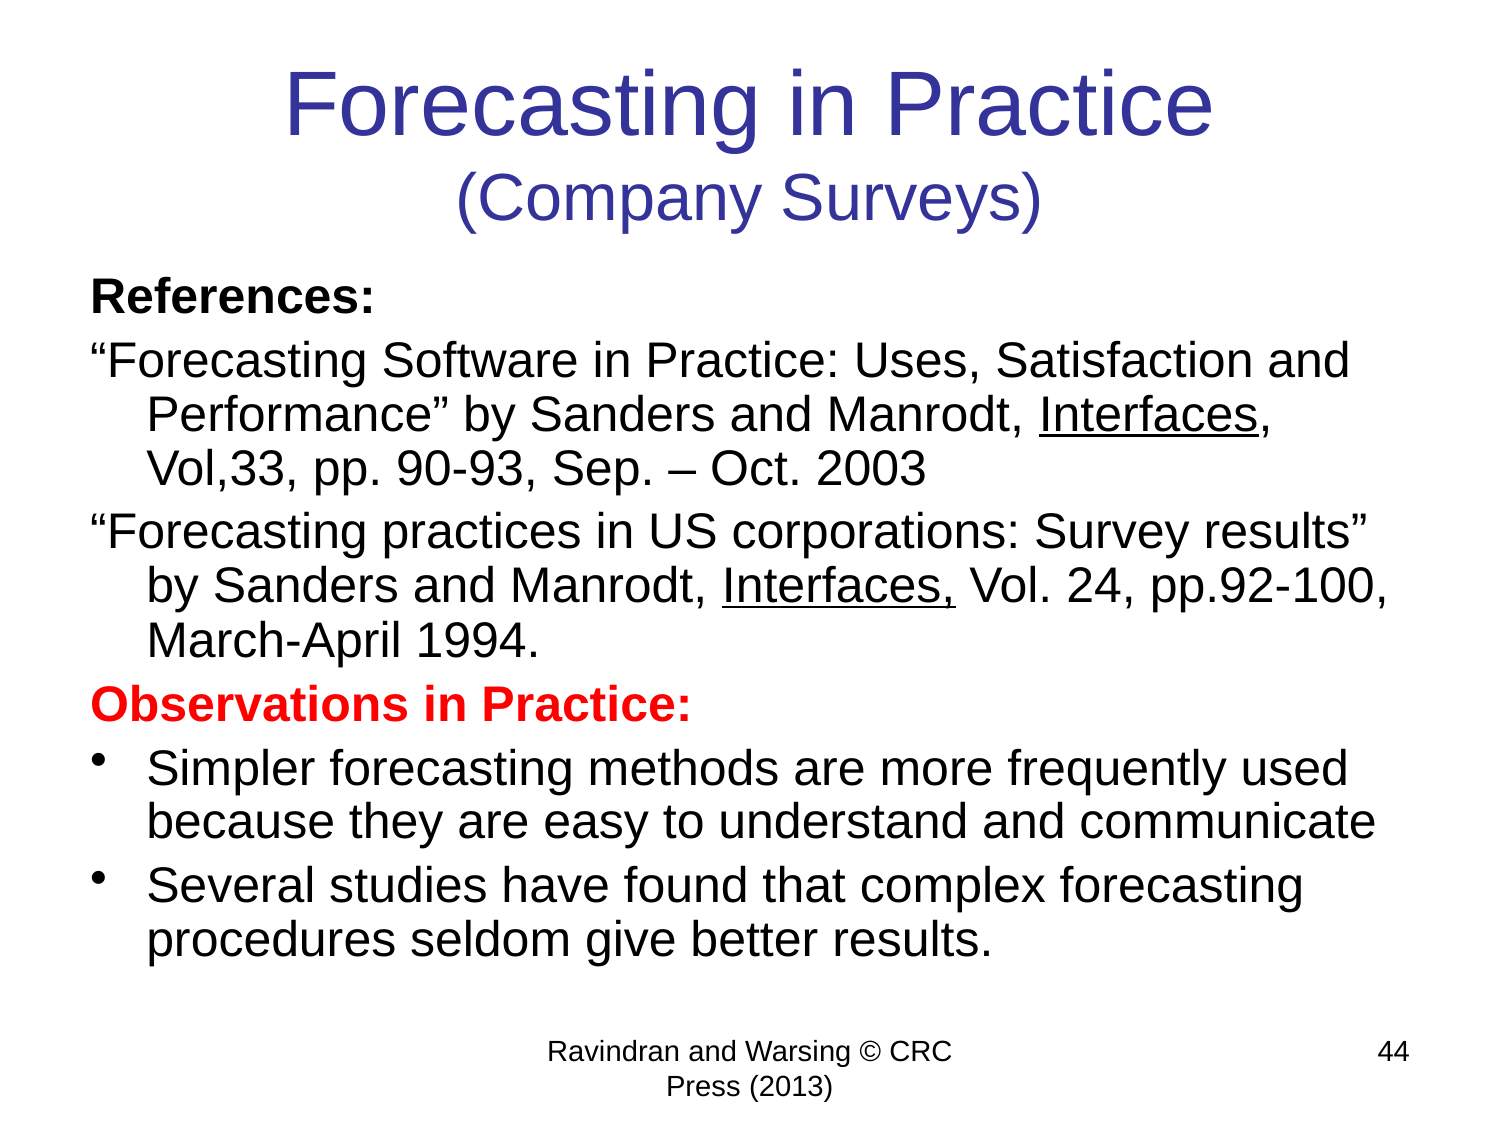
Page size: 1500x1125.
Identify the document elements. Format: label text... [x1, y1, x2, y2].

title Forecasting in Practice (Company Surveys) [74, 44, 1426, 233]
list References: “Forecasting Software in Practice: Uses, Satisfaction and Performance” by Sanders and Manrodt, Interfaces, Vol,33, pp. 90-93, Sep. – Oct. 2003 “Forecasting practices in US corporations: Survey results” by Sanders and Manrodt, Interfaces, Vol. 24, pp.92-100, March-April 1994. Observations in Practice: Simpler forecasting methods are more frequently used because they are easy to understand and communicate Several studies have found that complex forecasting procedures seldom give better results. [74, 262, 1426, 1006]
slide_number 44 [1074, 1024, 1425, 1103]
footer Ravindran and Warsing © CRC Press (2013) [512, 1024, 988, 1103]
